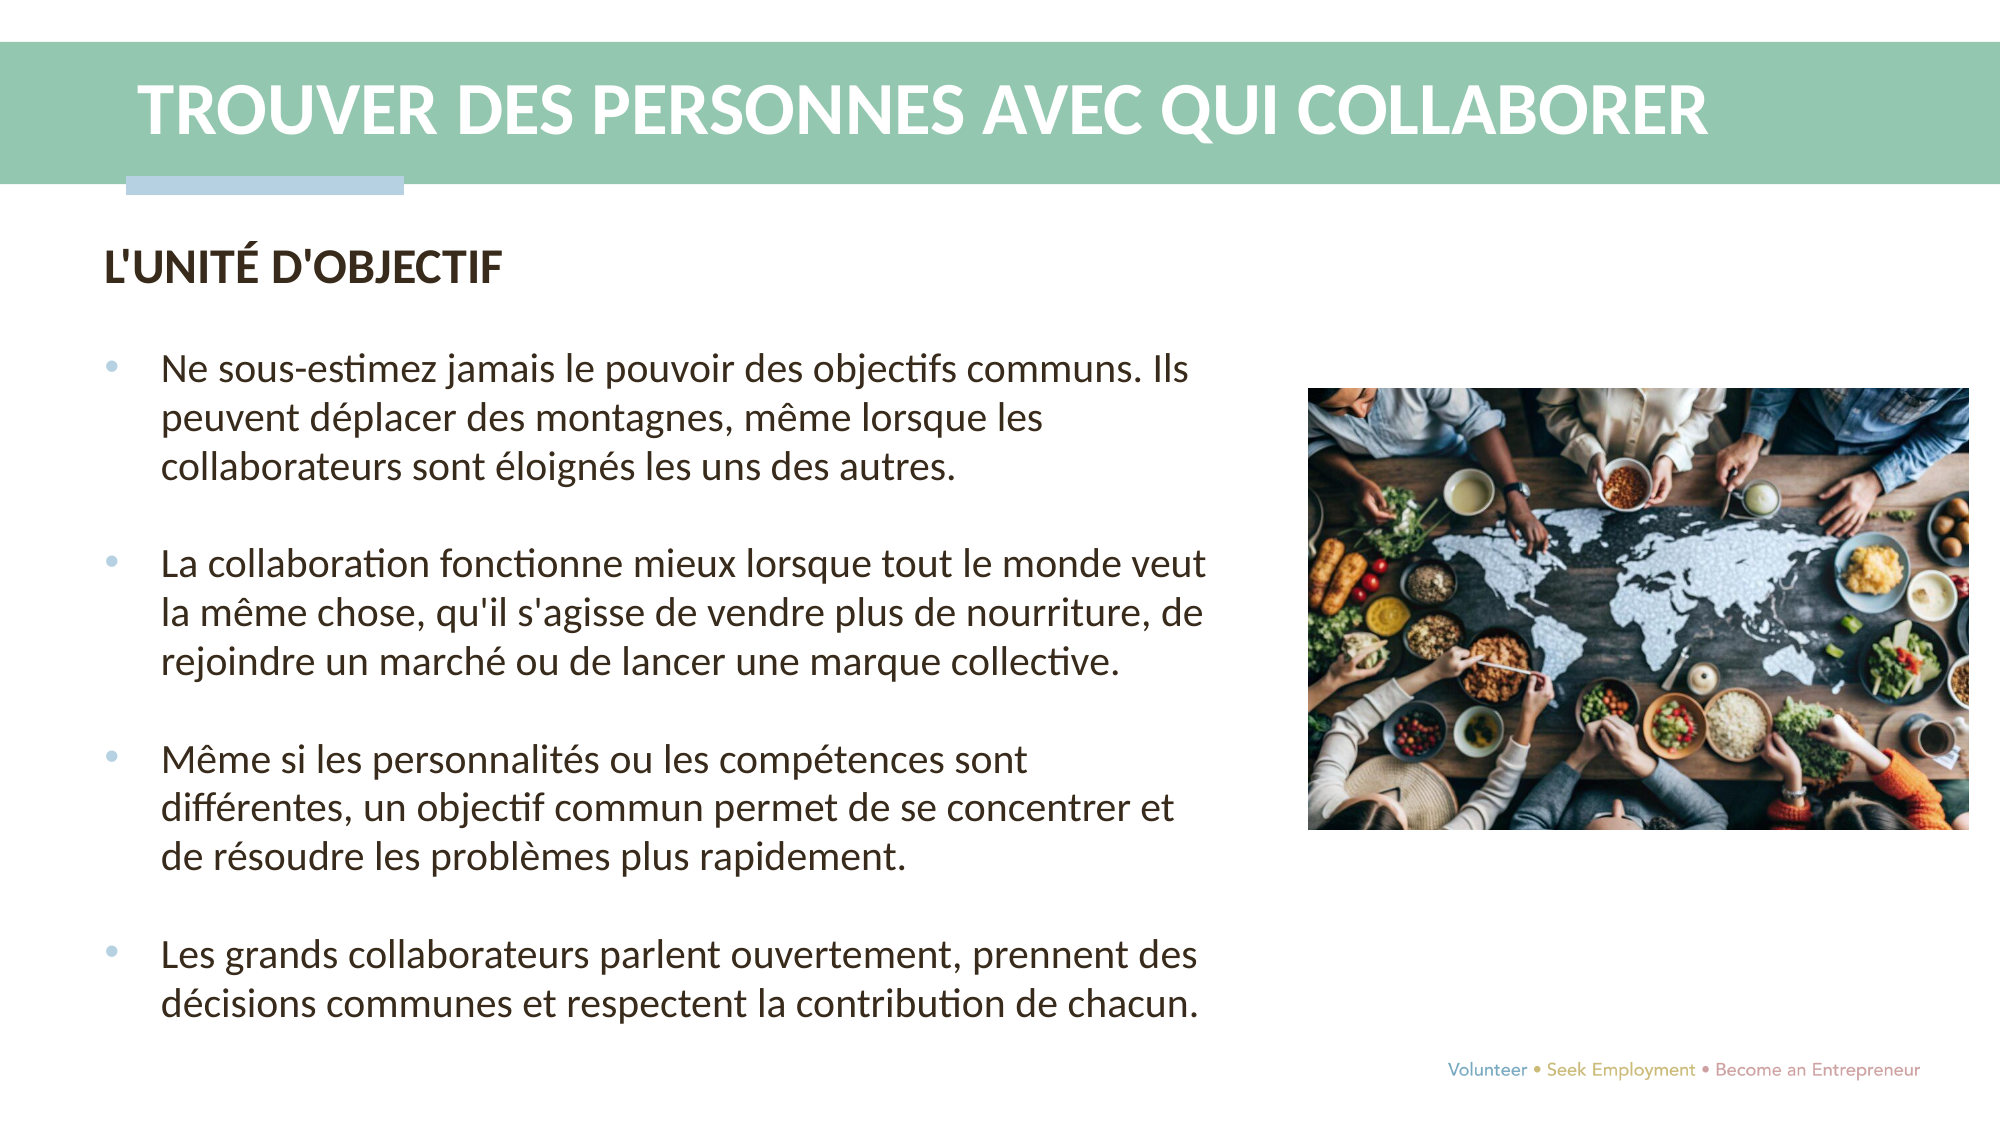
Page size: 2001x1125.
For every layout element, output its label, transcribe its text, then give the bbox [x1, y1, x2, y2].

list TROUVER DES PERSONNES AVEC QUI COLLABORER [123, 51, 1913, 170]
list L'UNITÉ D'OBJECTIF Ne sous-estimez jamais le pouvoir des objectifs communs. Ils peuvent déplacer des montagnes, même lorsque les collaborateurs sont éloignés les uns des autres. La collaboration fonctionne mieux lorsque tout le monde veut la même chose, qu'il s'agisse de vendre plus de nourriture, de rejoindre un marché ou de lancer une marque collective. Même si les personnalités ou les compétences sont différentes, un objectif commun permet de se concentrer et de résoudre les problèmes plus rapidement. Les grands collaborateurs parlent ouvertement, prennent des décisions communes et respectent la contribution de chacun. [89, 237, 1234, 1004]
picture [1418, 1046, 1971, 1103]
picture [1308, 388, 1969, 830]
